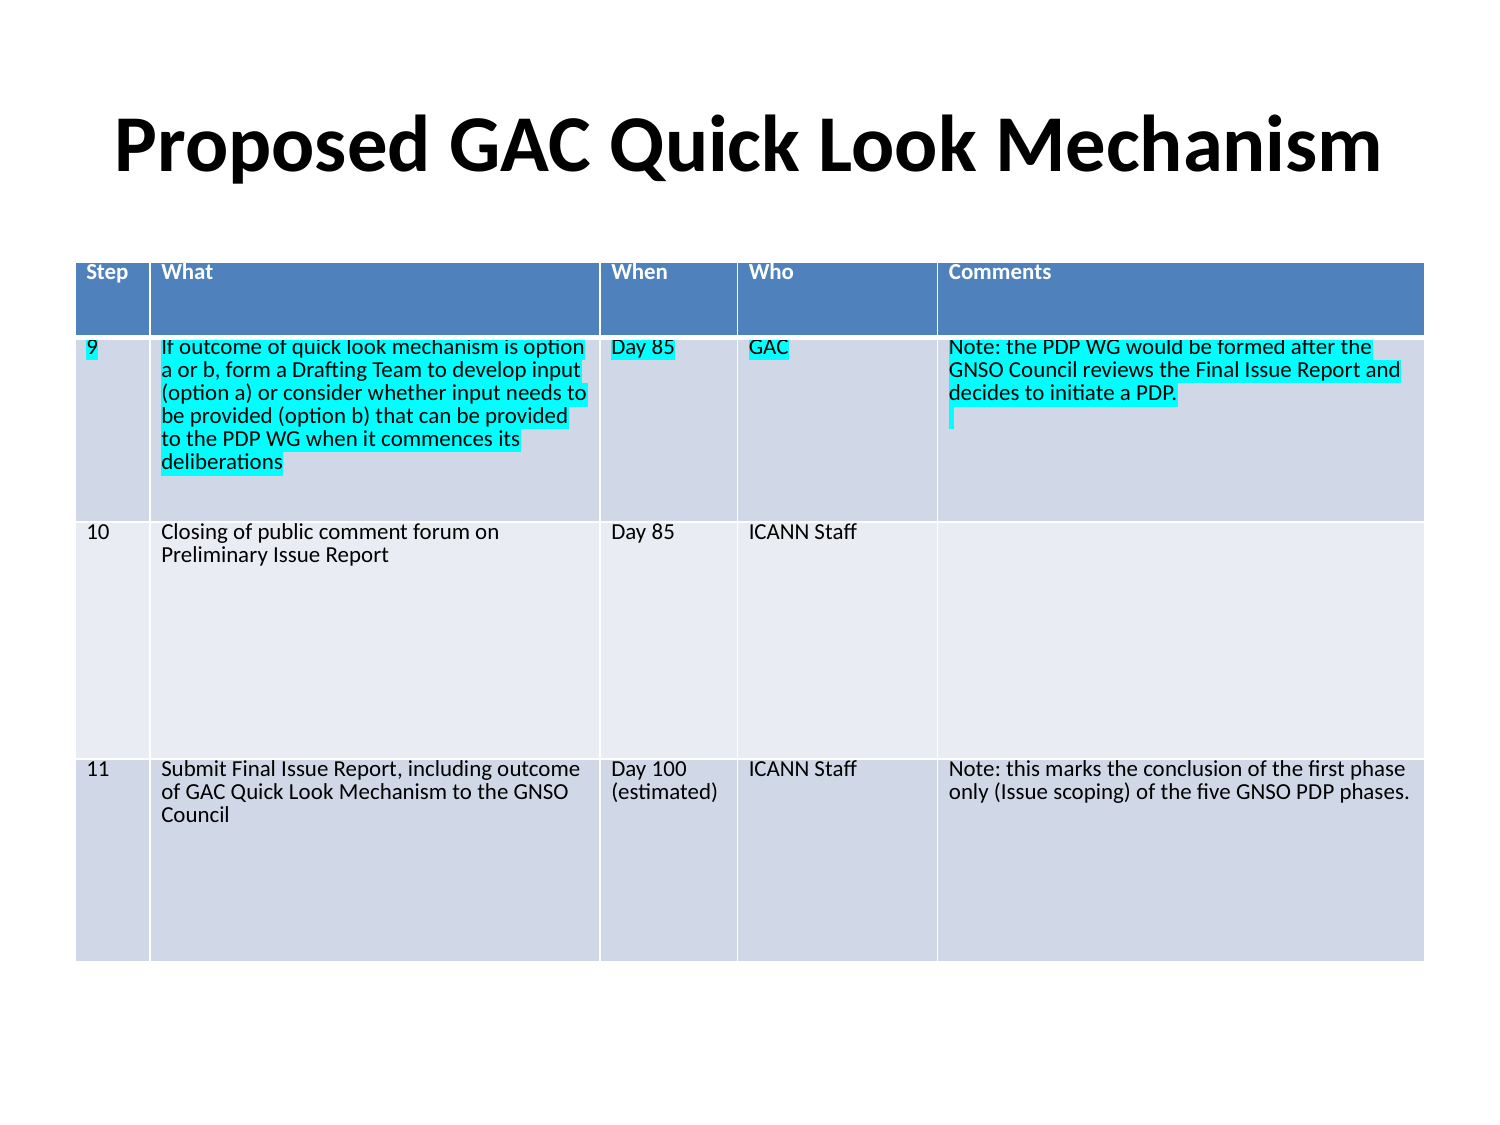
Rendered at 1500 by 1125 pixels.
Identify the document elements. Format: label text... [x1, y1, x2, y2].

table_cell 11 [76, 760, 149, 961]
table_cell GAC [738, 340, 937, 521]
table_cell 10 [76, 523, 149, 758]
table_cell Day 100 (estimated) [601, 760, 737, 961]
table_header Who [738, 263, 937, 335]
table_header Step [76, 263, 149, 335]
table_cell Note: the PDP WG would be formed after the GNSO Council reviews the Final Issue Report and decides to initiate a PDP. [938, 340, 1424, 521]
table_cell Closing of public comment forum on Preliminary Issue Report [151, 523, 599, 758]
table_cell [938, 523, 1424, 758]
table_cell 9 [76, 340, 149, 521]
table_cell Note: this marks the conclusion of the first phase only (Issue scoping) of the five GNSO PDP phases. [938, 760, 1424, 961]
table_header When [601, 263, 737, 335]
table_cell ICANN Staff [738, 523, 937, 758]
table_header Comments [938, 263, 1424, 335]
title Proposed GAC Quick Look Mechanism [75, 45, 1425, 233]
table_header What [151, 263, 599, 335]
table_cell Day 85 [601, 523, 737, 758]
table_cell Submit Final Issue Report, including outcome of GAC Quick Look Mechanism to the GNSO Council [151, 760, 599, 961]
table_cell Day 85 [601, 340, 737, 521]
table_cell ICANN Staff [738, 760, 937, 961]
table_cell If outcome of quick look mechanism is option a or b, form a Drafting Team to develop input (option a) or consider whether input needs to be provided (option b) that can be provided to the PDP WG when it commences its deliberations [151, 340, 599, 521]
